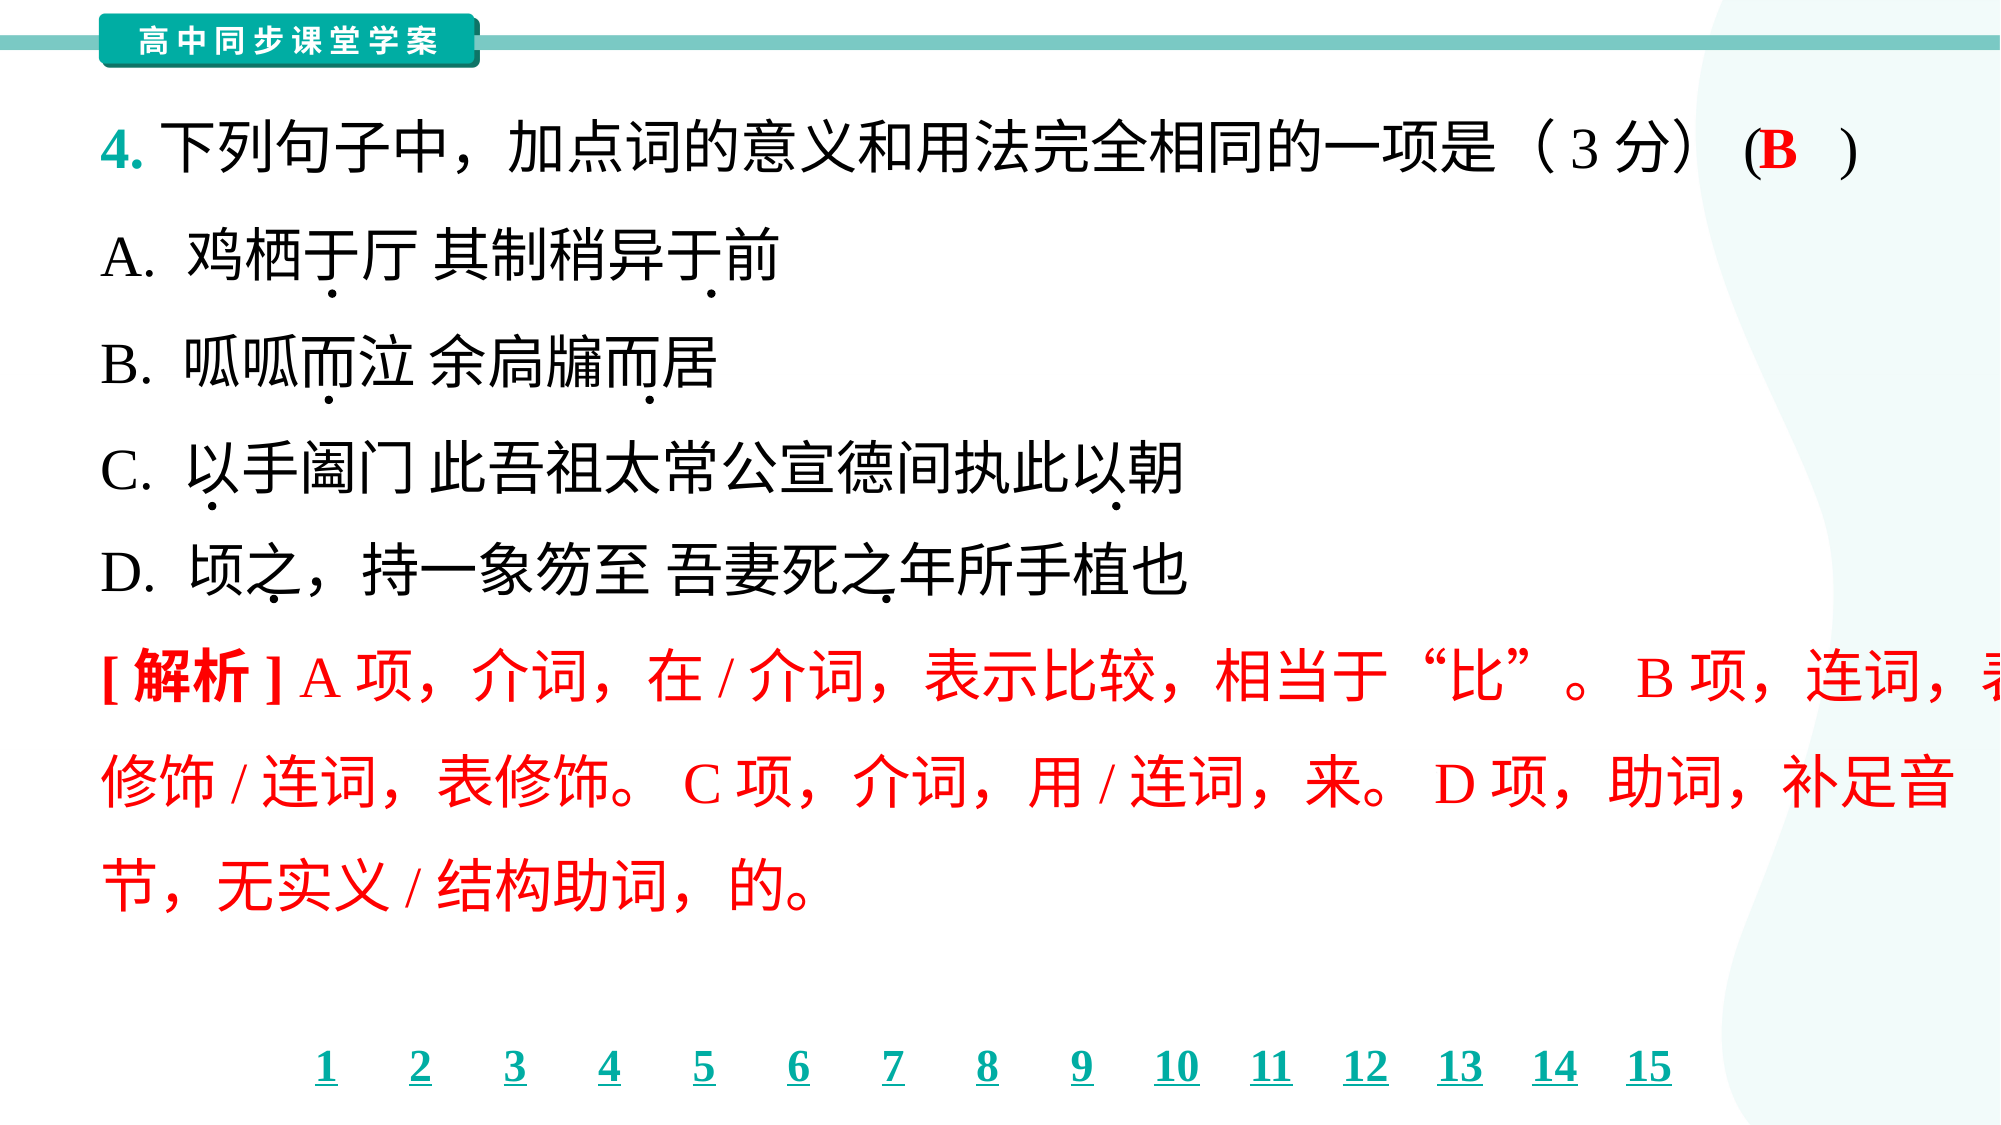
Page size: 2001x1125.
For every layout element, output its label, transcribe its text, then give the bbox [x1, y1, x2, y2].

text_box [707, 289, 716, 298]
text_box 4.下列句子中，加点词的意义和用法完全相同的一项是（3分）( ) [1819, 76, 1899, 169]
text_box B [1737, 75, 1819, 169]
text_box [269, 594, 279, 604]
text_box A. 鸡栖于厅 其制稍异于前 B. 呱呱而泣 余扃牖而居 C. 以手阖门 此吾祖太常公宣德间执此以朝 D. 顷之，持一象笏至 吾妻死之年所手植也 [100, 182, 1899, 592]
text_box [解析] A项，介词，在/介词，表示比较，相当于“比”。B项，连词，表 修饰/连词，表修饰。C项，介词，用/连词，来。D项，助词，补足音 节，无实义/结构助词，的。 [100, 602, 1899, 909]
text_box 4.下列句子中，加点词的意义和用法完全相同的一项是（3分）( ) [100, 76, 1737, 169]
text_box [328, 289, 337, 298]
text_box [207, 501, 217, 511]
text_box [324, 395, 334, 405]
picture [0, 0, 2000, 1125]
text_box [1112, 501, 1121, 511]
text_box [645, 395, 654, 405]
text_box [882, 594, 891, 604]
